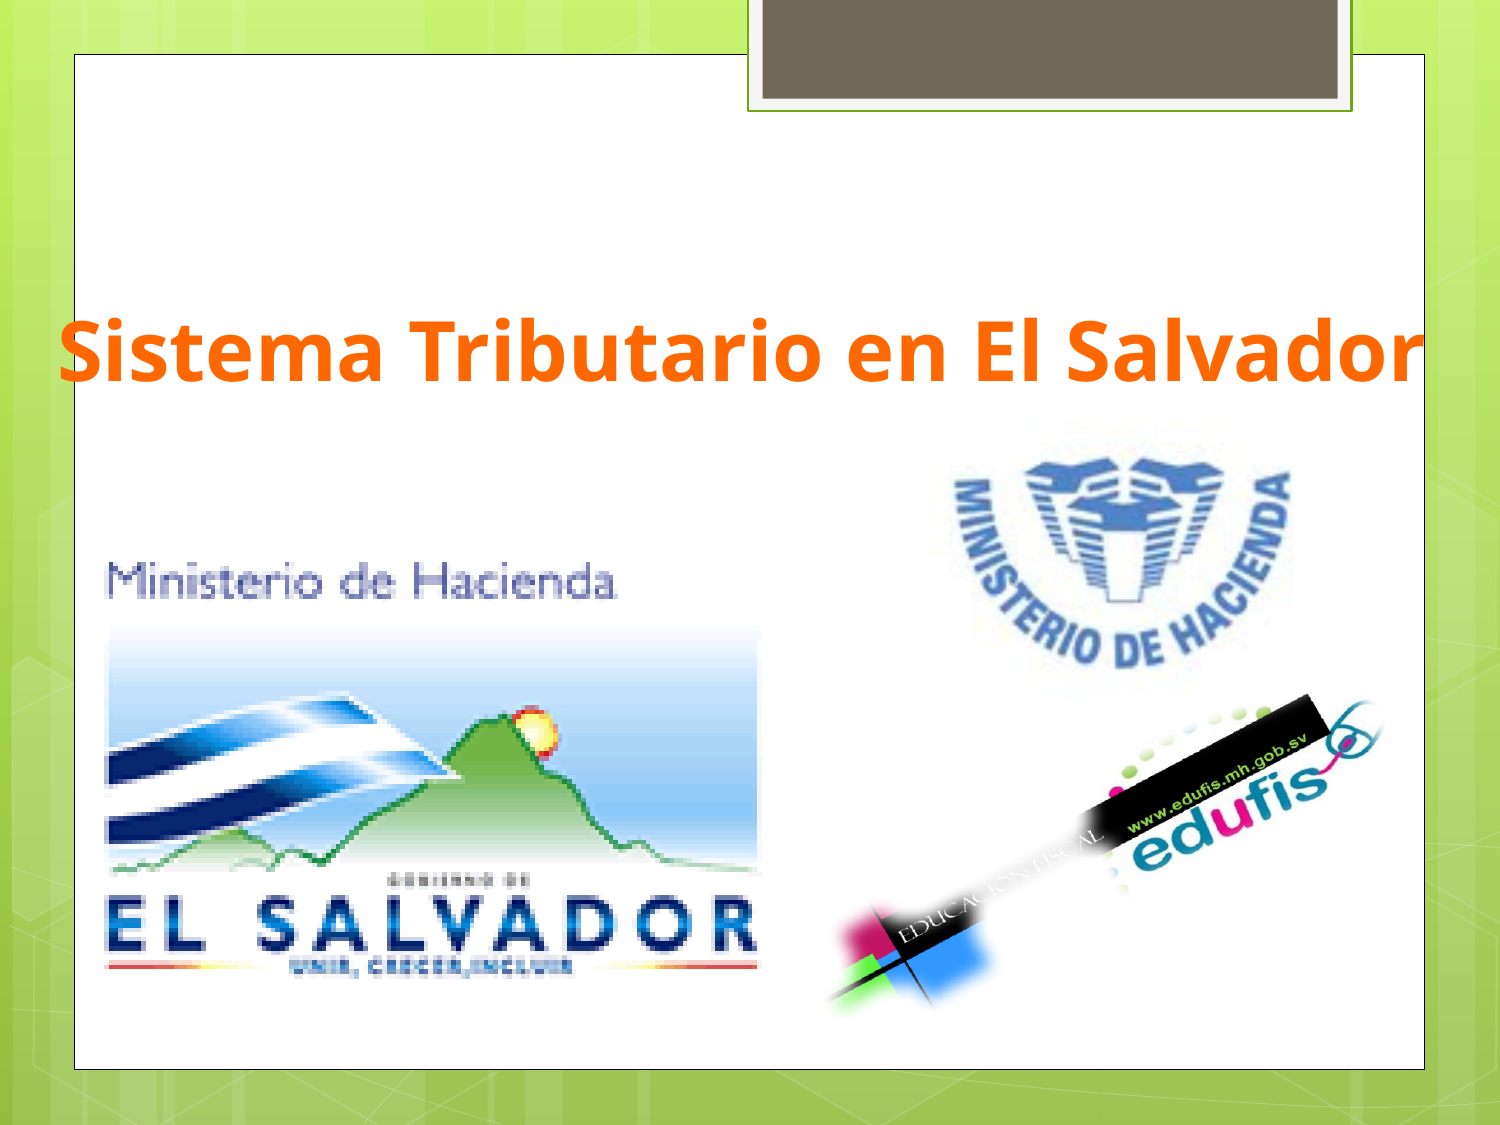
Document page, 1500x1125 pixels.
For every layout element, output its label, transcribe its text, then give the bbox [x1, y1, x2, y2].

text_box Sistema Tributario en El Salvador [42, 290, 1443, 406]
picture [100, 420, 1420, 1025]
